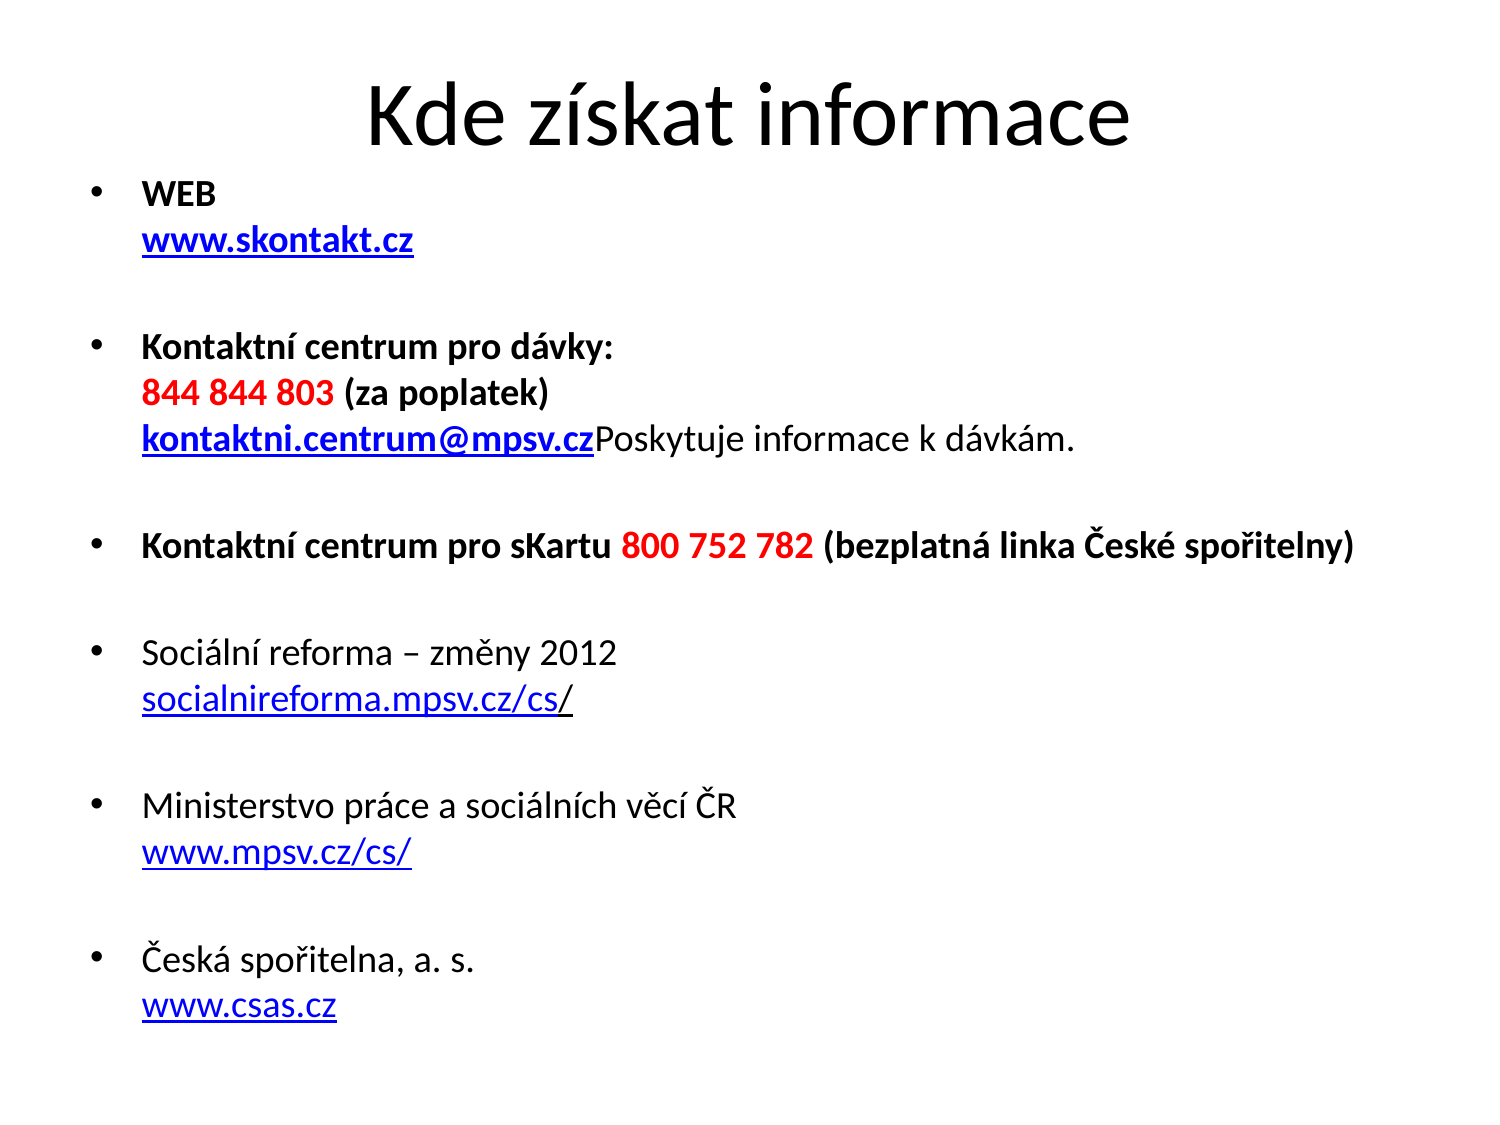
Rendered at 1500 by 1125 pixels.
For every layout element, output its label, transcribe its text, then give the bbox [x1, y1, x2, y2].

title Kde získat informace [75, 45, 1425, 160]
list WEB www.skontakt.cz Kontaktní centrum pro dávky: 844 844 803 (za poplatek) kontaktni.centrum@mpsv.cz Poskytuje informace k dávkám. Kontaktní centrum pro sKartu 800 752 782 (bezplatná linka České spořitelny) Sociální reforma – změny 2012 socialnireforma.mpsv.cz/cs/ Ministerstvo práce a sociálních věcí ČR www.mpsv.cz/cs/ Česká spořitelna, a. s. www.csas.cz [75, 160, 1425, 1035]
